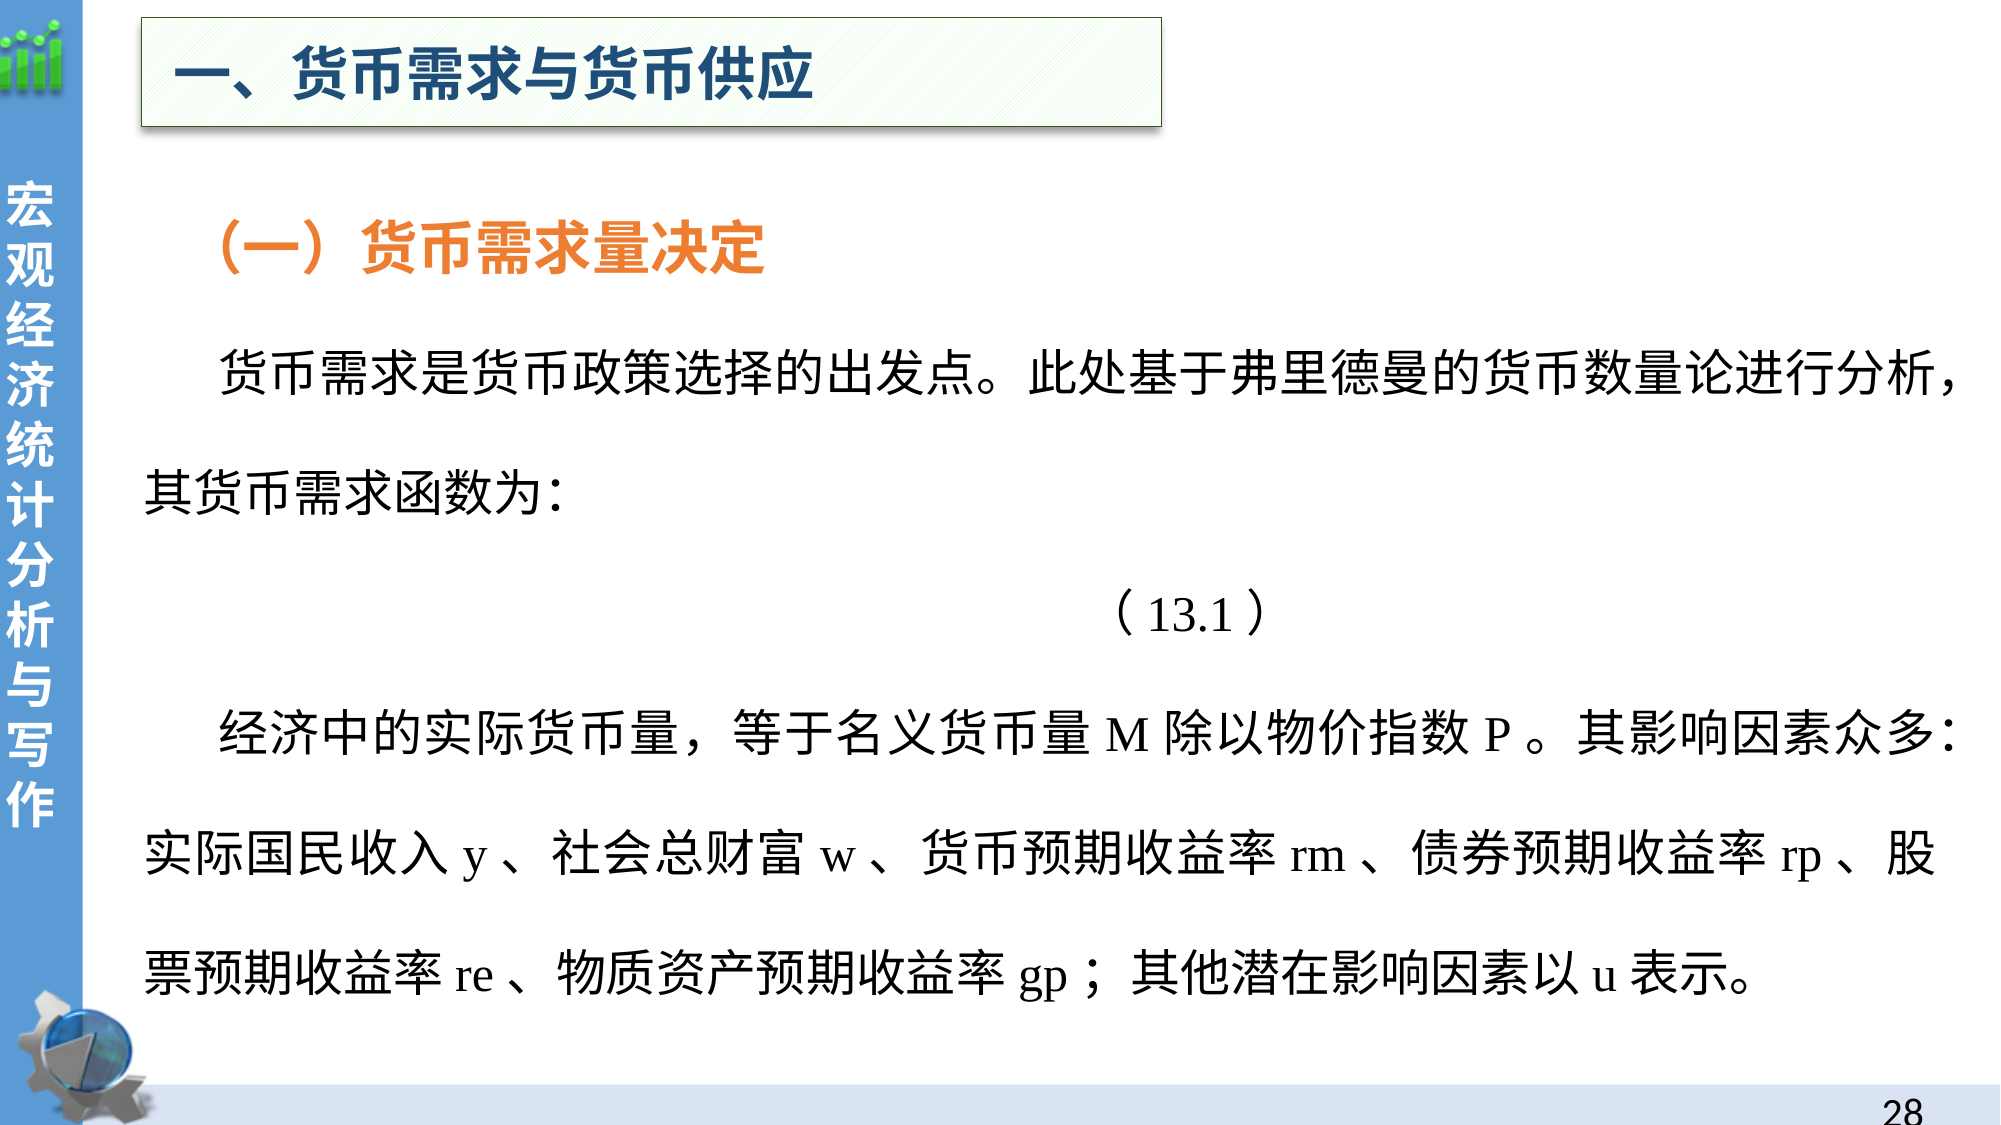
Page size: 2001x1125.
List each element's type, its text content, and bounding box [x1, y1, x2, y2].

text_box 一、货币需求与货币供应 [141, 17, 1161, 127]
picture [0, 0, 2001, 1125]
text_box [179, 238, 1843, 1025]
text_box 27 [1786, 1085, 1940, 1125]
text_box [203, 730, 1867, 1025]
